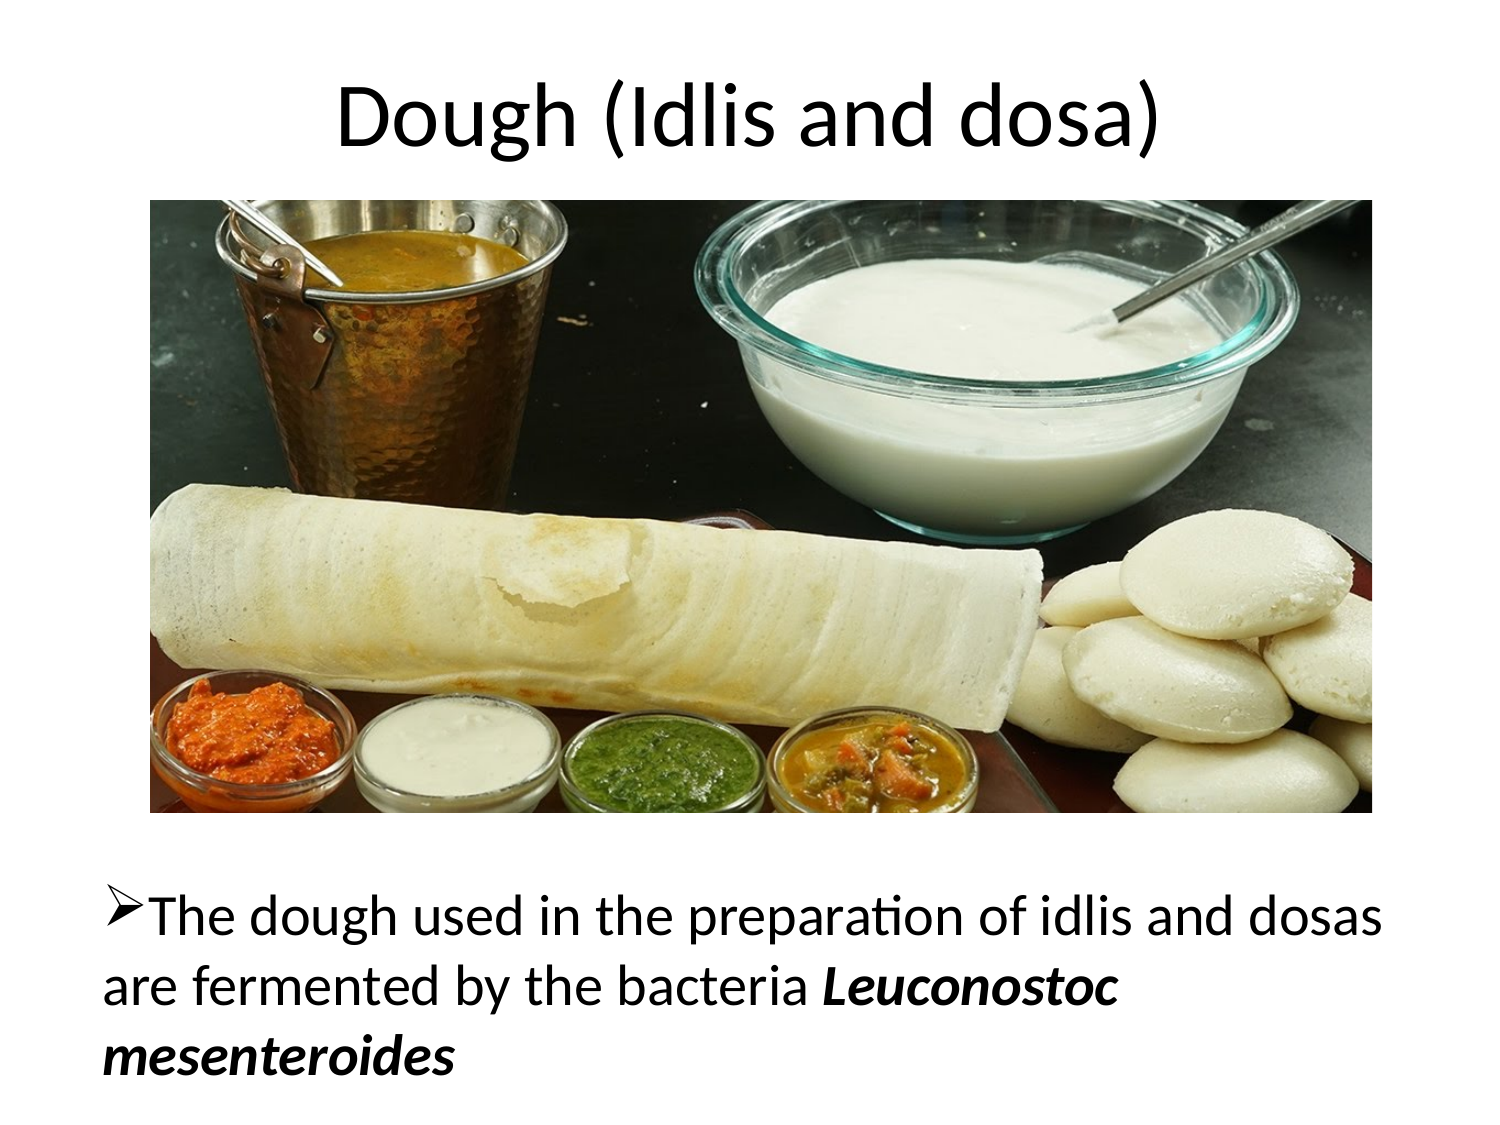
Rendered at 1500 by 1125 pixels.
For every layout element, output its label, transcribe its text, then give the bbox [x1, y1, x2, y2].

text_box The dough used in the preparation of idlis and dosas are fermented by the bacteria Leuconostoc mesenteroides [87, 825, 1438, 1095]
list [149, 199, 1373, 813]
title Dough (Idlis and dosa) [75, 45, 1425, 175]
